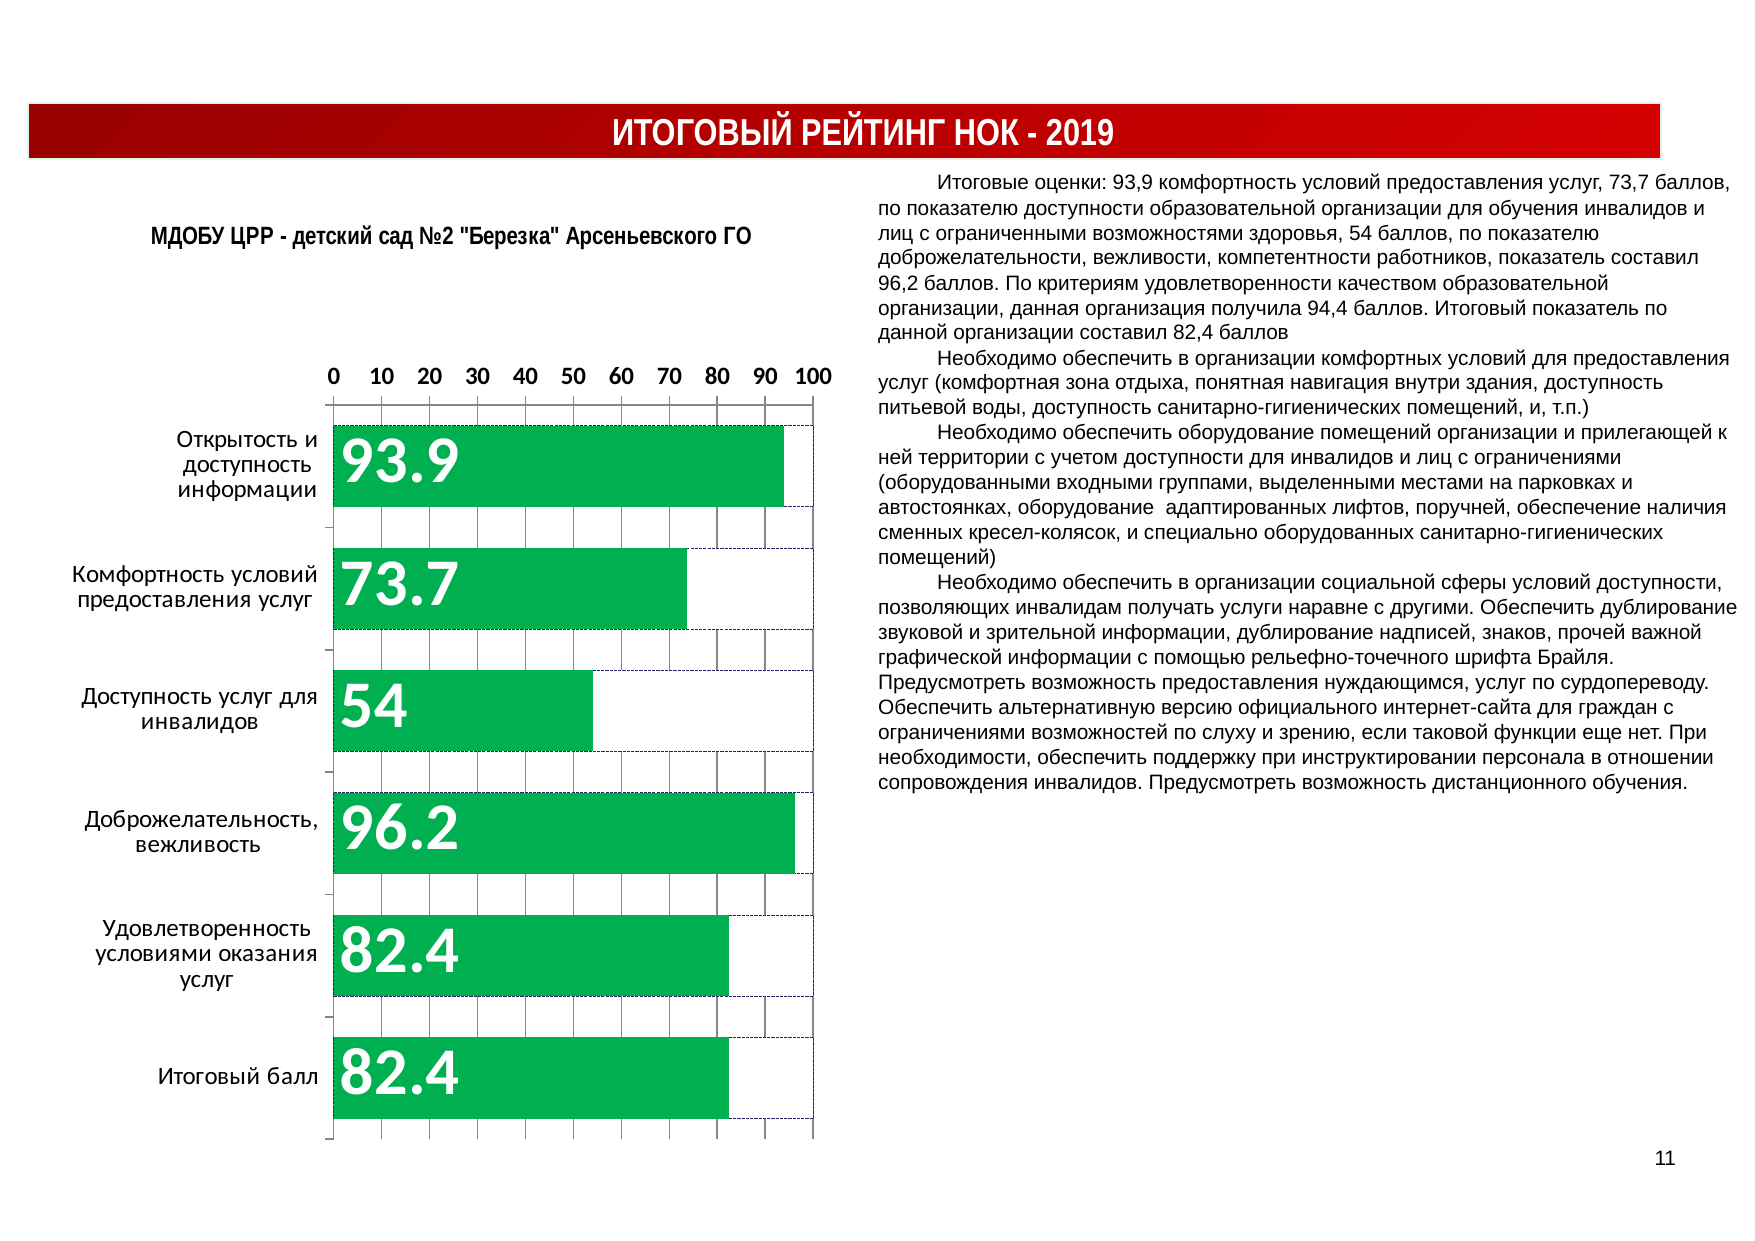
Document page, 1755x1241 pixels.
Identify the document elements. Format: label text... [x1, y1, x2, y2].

chart [58, 185, 845, 1172]
text_box Итоговые оценки: 93,9 комфортность условий предоставления услуг, 73,7 баллов, по показателю доступности образовательной организации для обучения инвалидов и лиц с ограниченными возможностями здоровья, 54 баллов, по показателю доброжелательности, вежливости, компетентности работников, показатель составил 96,2 баллов. По критериям удовлетворенности качеством образовательной организации, данная организация получила 94,4 баллов. Итоговый показатель по данной организации составил 82,4 баллов Необходимо обеспечить в организации комфортных условий для предоставления услуг (комфортная зона отдыха, понятная навигация внутри здания, доступность питьевой воды, доступность санитарно-гигиенических помещений, и, т.п.) Необходимо обеспечить оборудование помещений организации и прилегающей к ней территории с учетом доступности для инвалидов и лиц с ограничениями (оборудованными входными группами, выделенными местами на парковках и автостоянках, оборудование адаптированных лифтов, поручней, обеспечение наличия сменных кресел-колясок, и специально оборудованных санитарно-гигиенических помещений) Необходимо обеспечить в организации социальной сферы условий доступности, позволяющих инвалидам получать услуги наравне с другими. Обеспечить дублирование звуковой и зрительной информации, дублирование надписей, знаков, прочей важной графической информации с помощью рельефно-точечного шрифта Брайля. Предусмотреть возможность предоставления нуждающимся, услуг по сурдопереводу. Обеспечить альтернативную версию официального интернет-сайта для граждан с ограничениями возможностей по слуху и зрению, если таковой функции еще нет. При необходимости, обеспечить поддержку при инструктировании персонала в отношении сопровождения инвалидов. Предусмотреть возможность дистанционного обучения. [863, 161, 1755, 802]
slide_number 11 [1283, 1136, 1694, 1223]
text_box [27, 102, 1662, 160]
